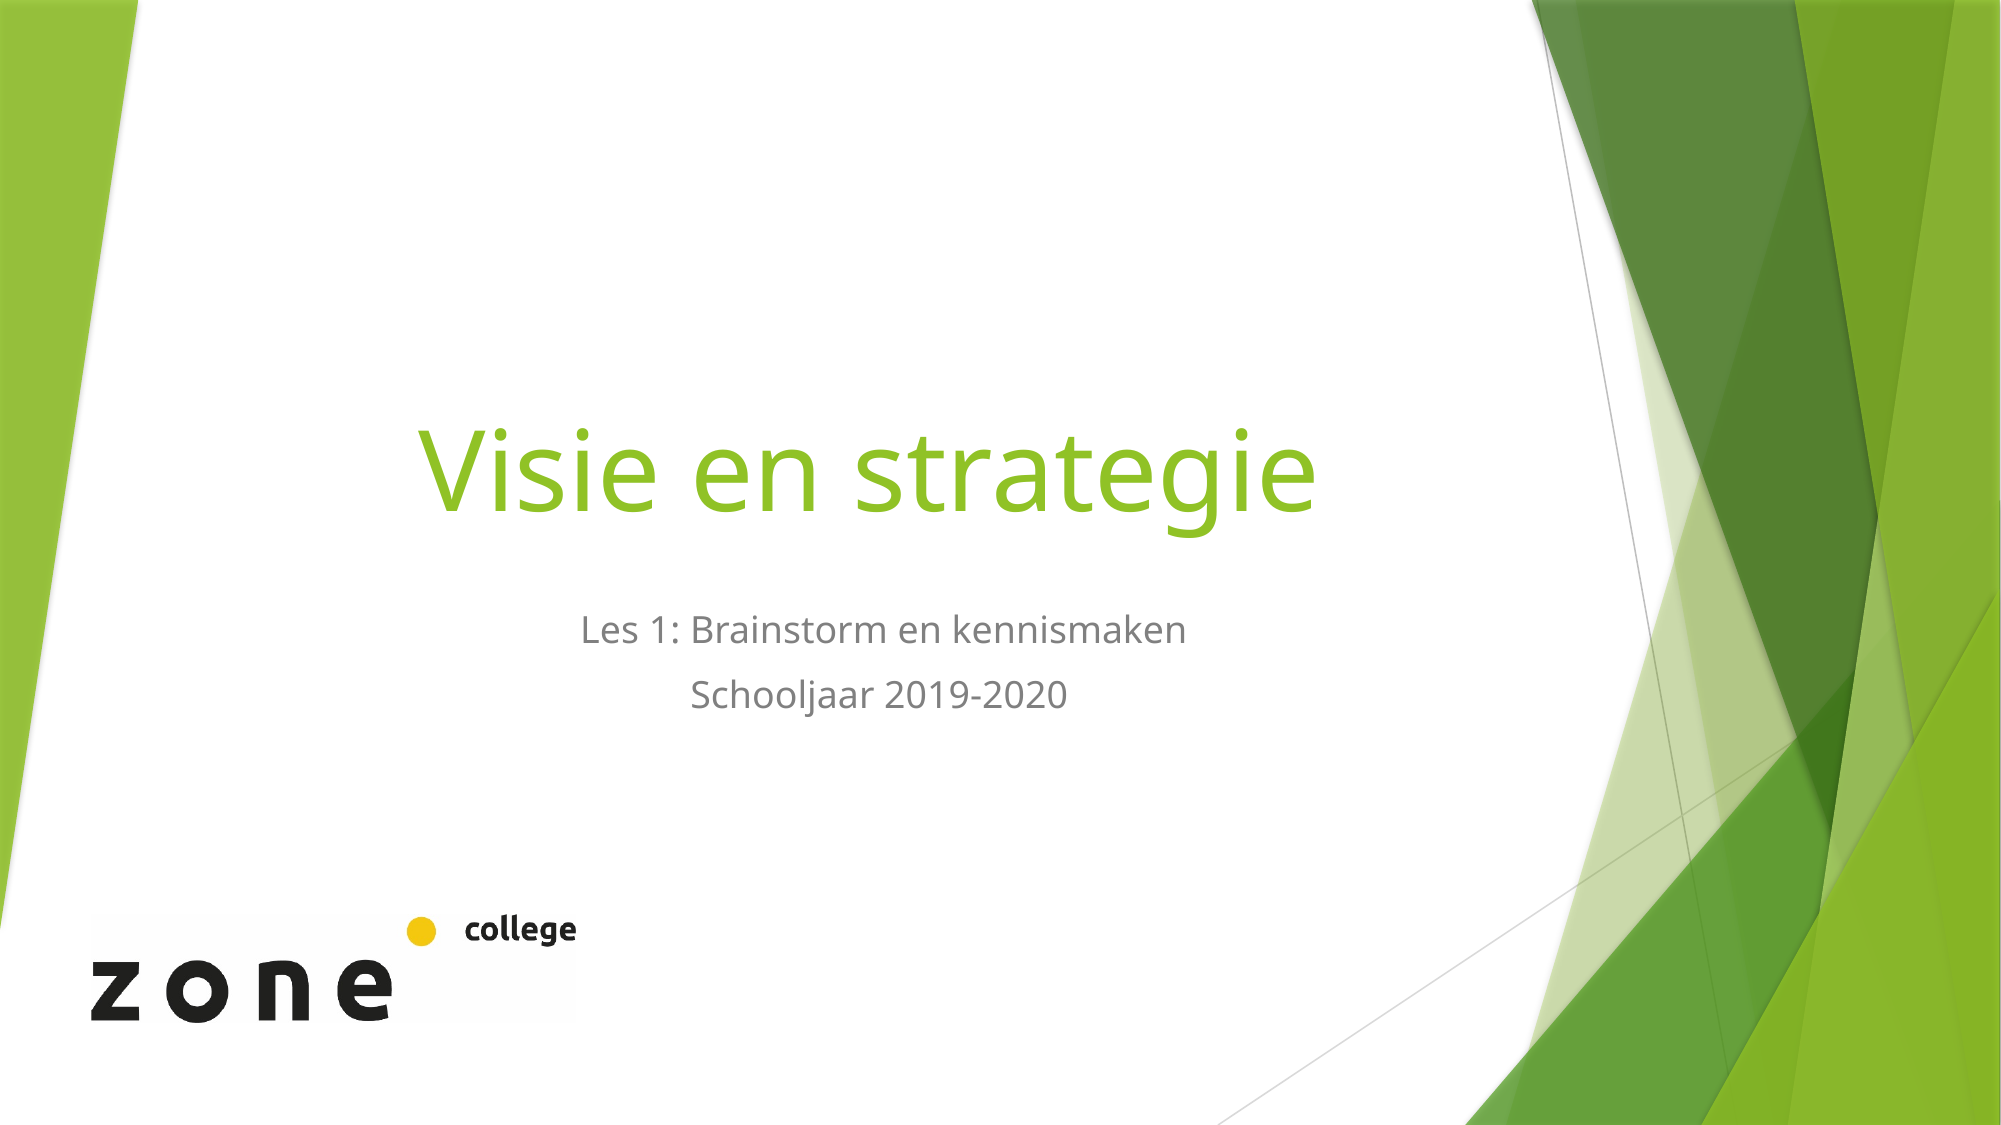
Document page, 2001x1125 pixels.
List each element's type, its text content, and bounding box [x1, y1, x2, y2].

picture [90, 914, 577, 1023]
title Visie en strategie [247, 271, 1522, 542]
subtitle Les 1: Brainstorm en kennismaken Schooljaar 2019-2020 [247, 598, 1522, 779]
